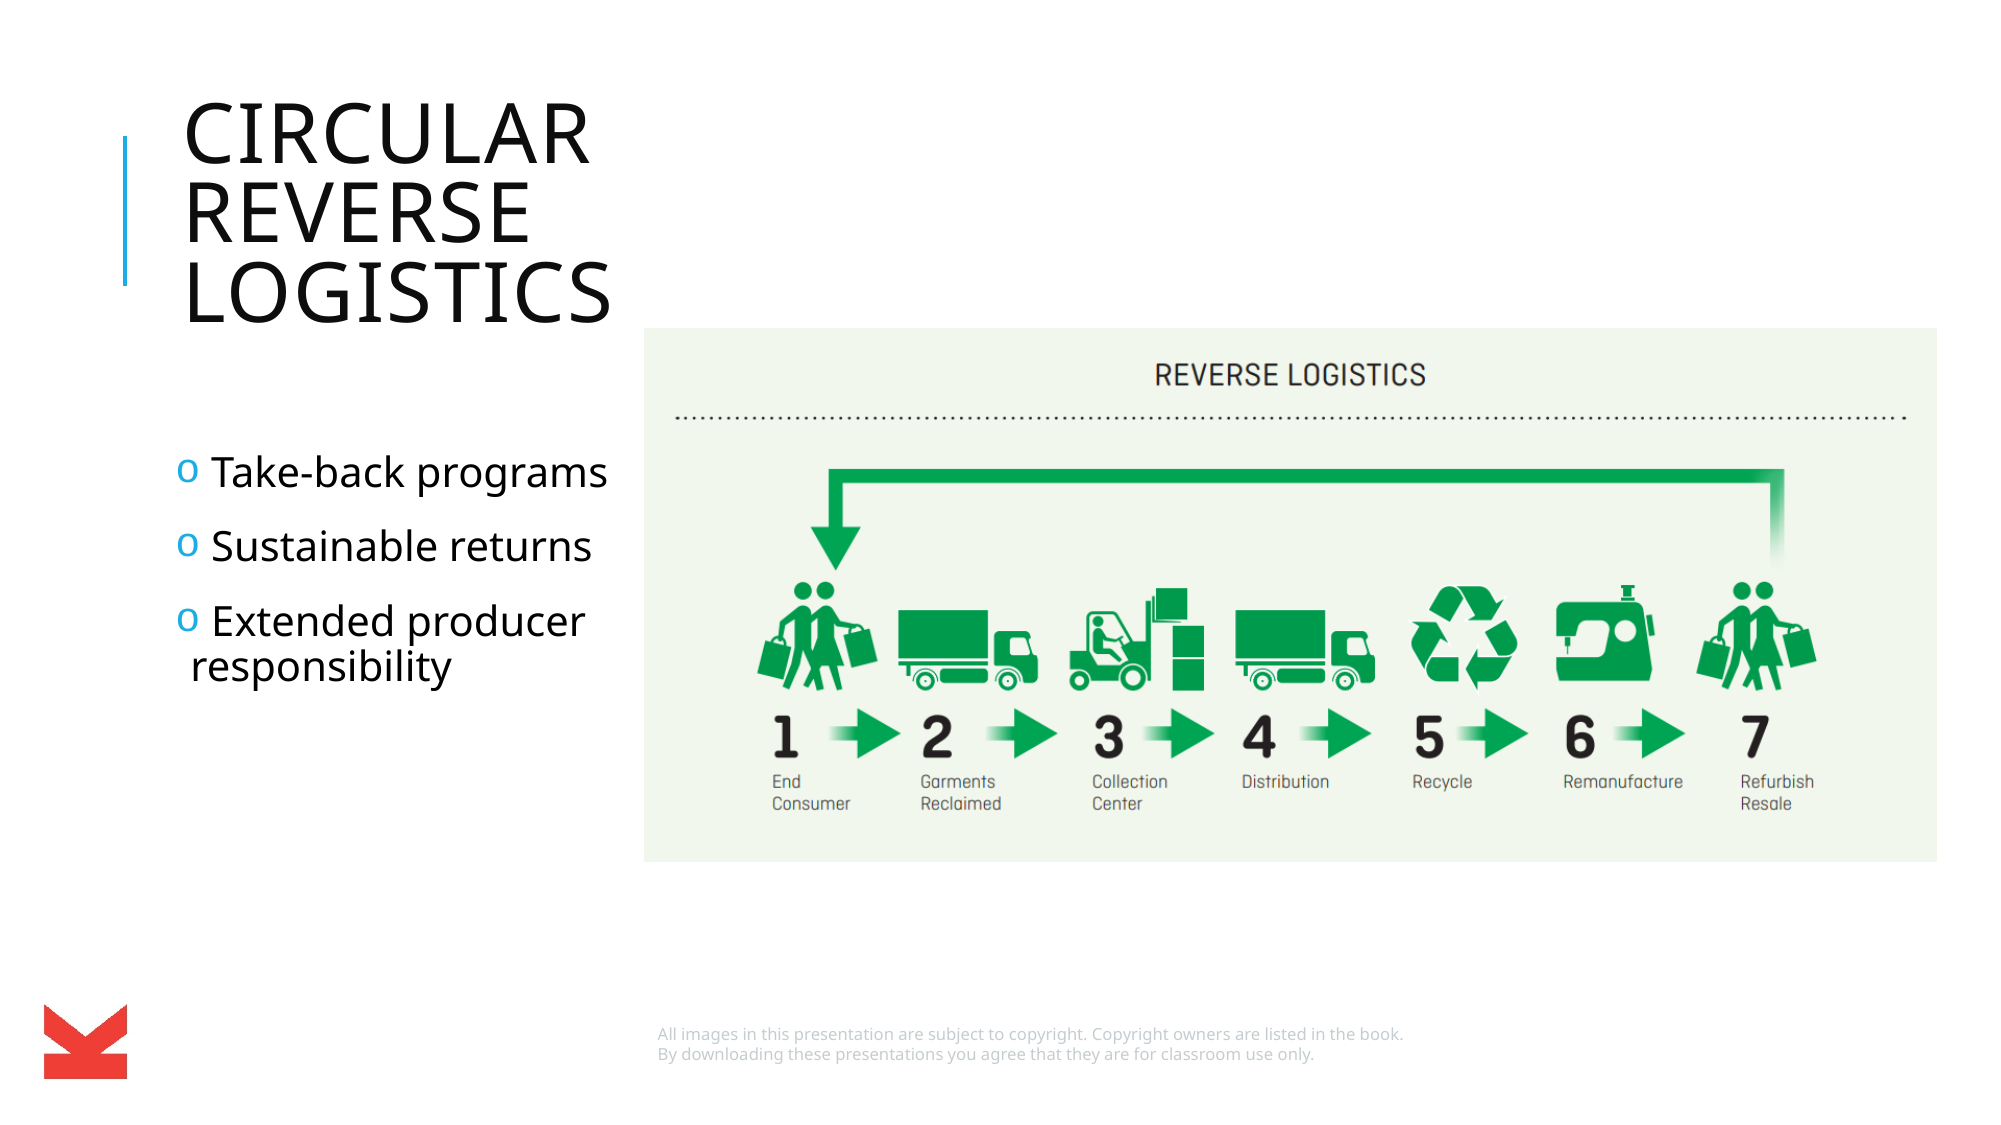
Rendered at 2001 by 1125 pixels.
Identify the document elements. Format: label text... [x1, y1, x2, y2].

list Take-back programs Sustainable returns Extended producer responsibility [168, 375, 682, 1020]
picture [642, 327, 1937, 863]
text_box All images in this presentation are subject to copyright. Copyright owners are listed in the book. By downloading these presentations you agree that they are for classroom use only. [642, 1016, 1643, 1072]
title Circular reverse logistics [168, 96, 732, 342]
picture [23, 982, 148, 1107]
